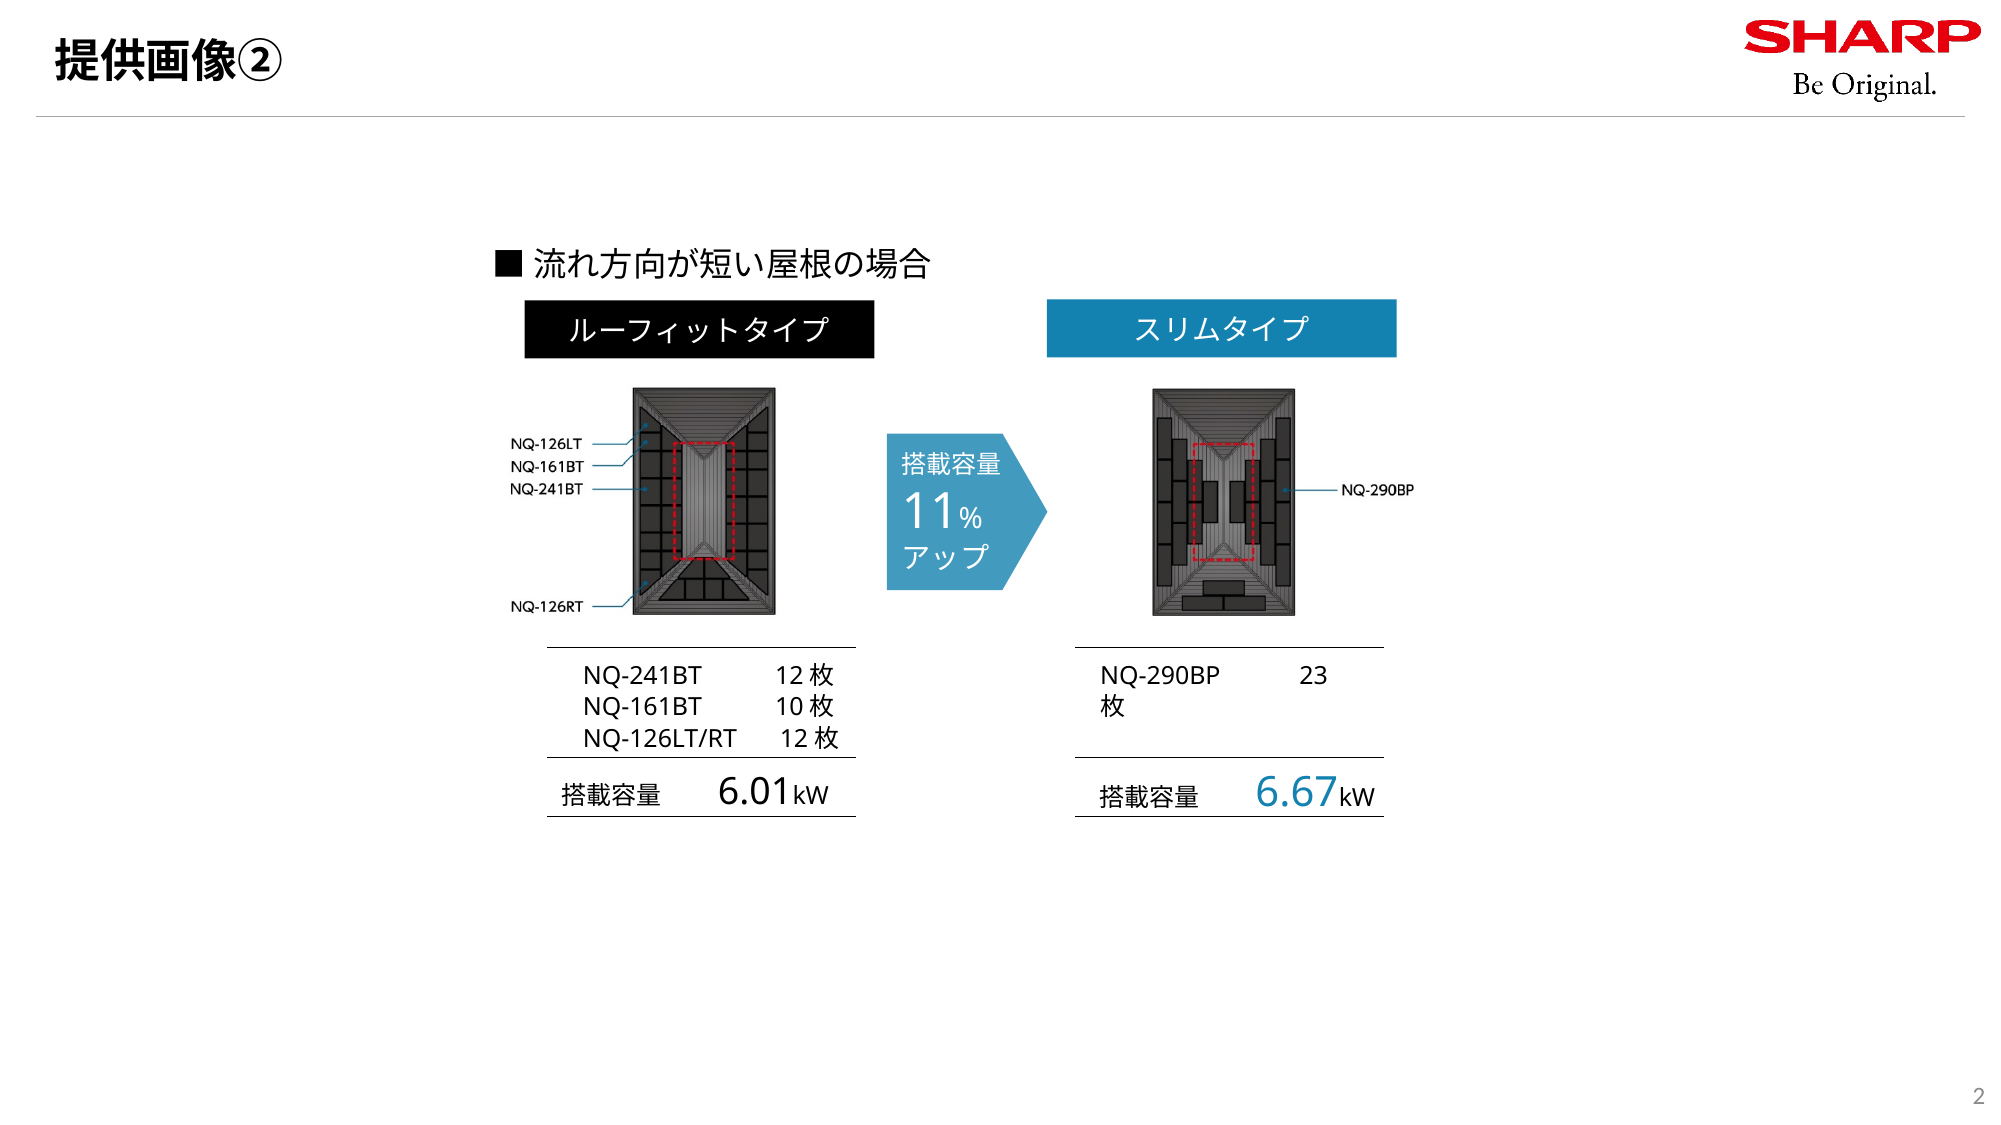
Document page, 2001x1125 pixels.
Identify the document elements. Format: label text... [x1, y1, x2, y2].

slide_number 2 [1550, 1065, 2000, 1125]
text_box ■流れ方向が短い屋根の場合 [477, 236, 973, 291]
picture [1744, 18, 1981, 103]
text_box 搭載容量11% アップ [886, 441, 1048, 582]
text_box スリムタイプ [1046, 298, 1398, 358]
text_box 搭載容量 6.01kW [547, 759, 887, 820]
text_box [885, 432, 1009, 592]
text_box NQ-241BT 12枚 NQ-161BT 10枚 NQ-126LT/RT 12枚 [568, 650, 857, 760]
text_box 提供画像② [39, 24, 299, 95]
text_box NQ-290BP 23枚 [1085, 650, 1374, 728]
picture [486, 362, 784, 638]
text_box ルーフィットタイプ [524, 299, 875, 359]
picture [1143, 363, 1441, 639]
text_box 搭載容量 6.67kW [1084, 756, 1424, 822]
